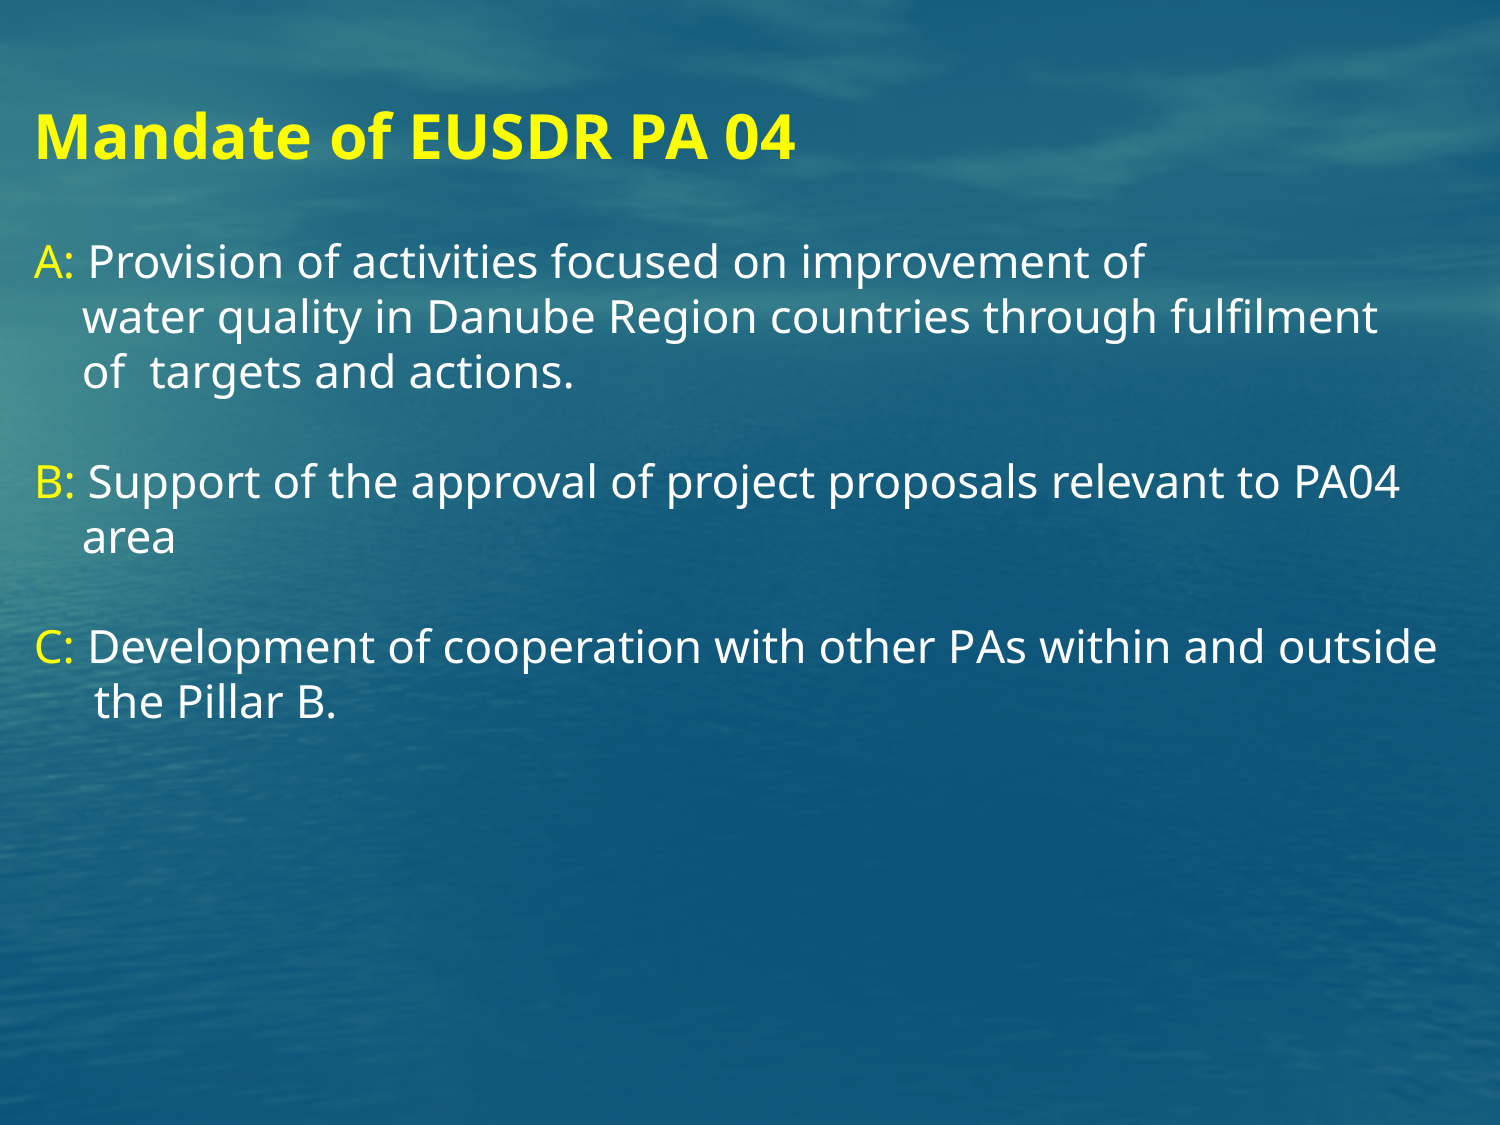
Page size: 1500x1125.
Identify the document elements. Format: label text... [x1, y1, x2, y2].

subtitle Mandate of EUSDR PA 04 A: Provision of activities focused on improvement of water quality in Danube Region countries through fulfilment of targets and actions. B: Support of the approval of project proposals relevant to PA04 area C: Development of cooperation with other PAs within and outside the Pillar B. [0, 0, 1500, 1125]
